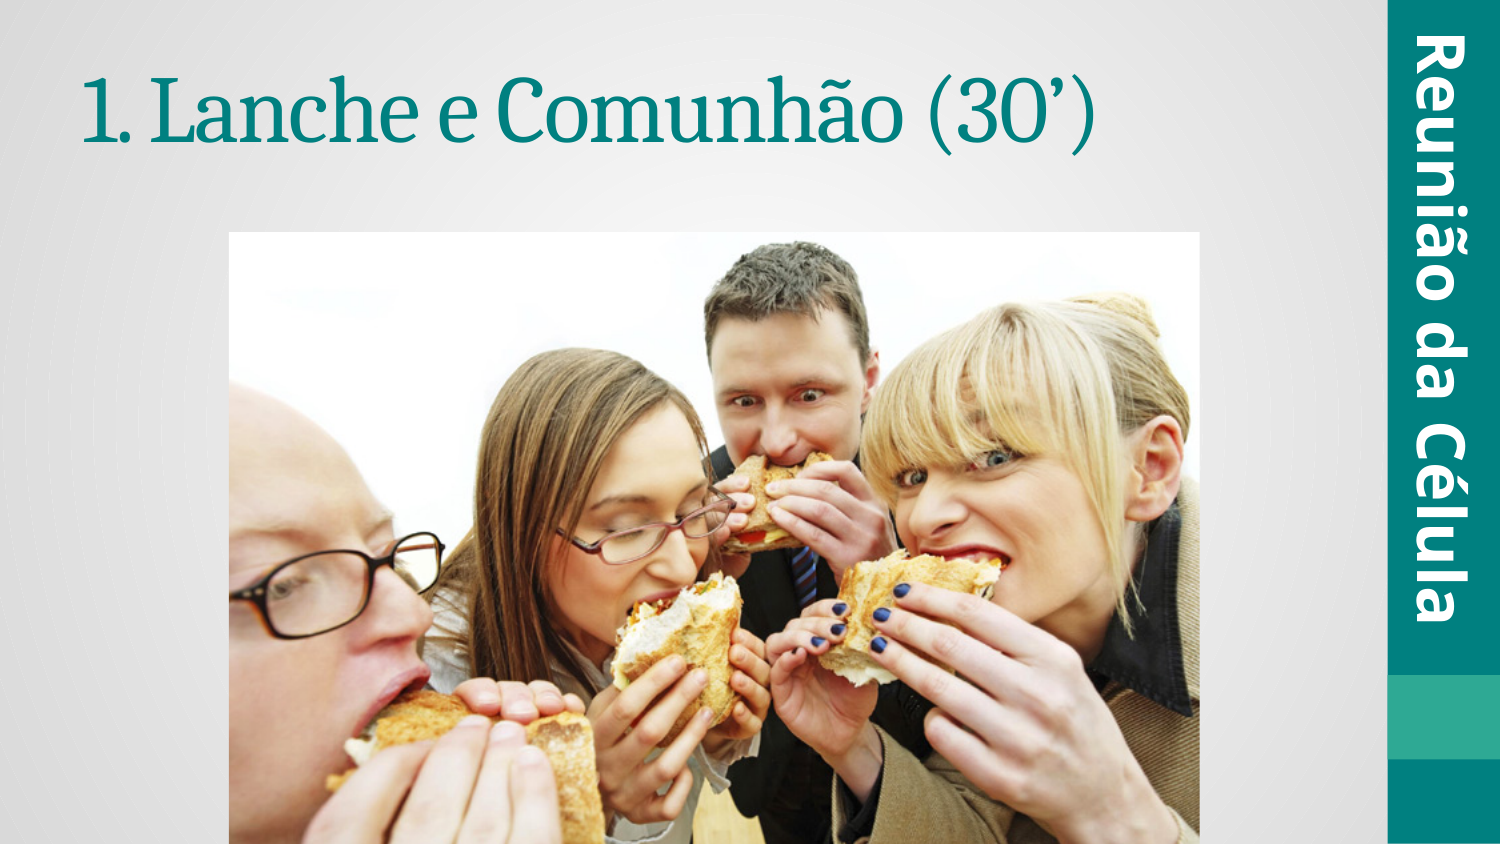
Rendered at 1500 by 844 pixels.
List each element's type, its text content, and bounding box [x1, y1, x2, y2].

text_box Reunião da Célula [1397, 23, 1492, 651]
picture [228, 231, 1200, 844]
title 1. Lanche e Comunhão (30’) [74, 33, 1326, 175]
